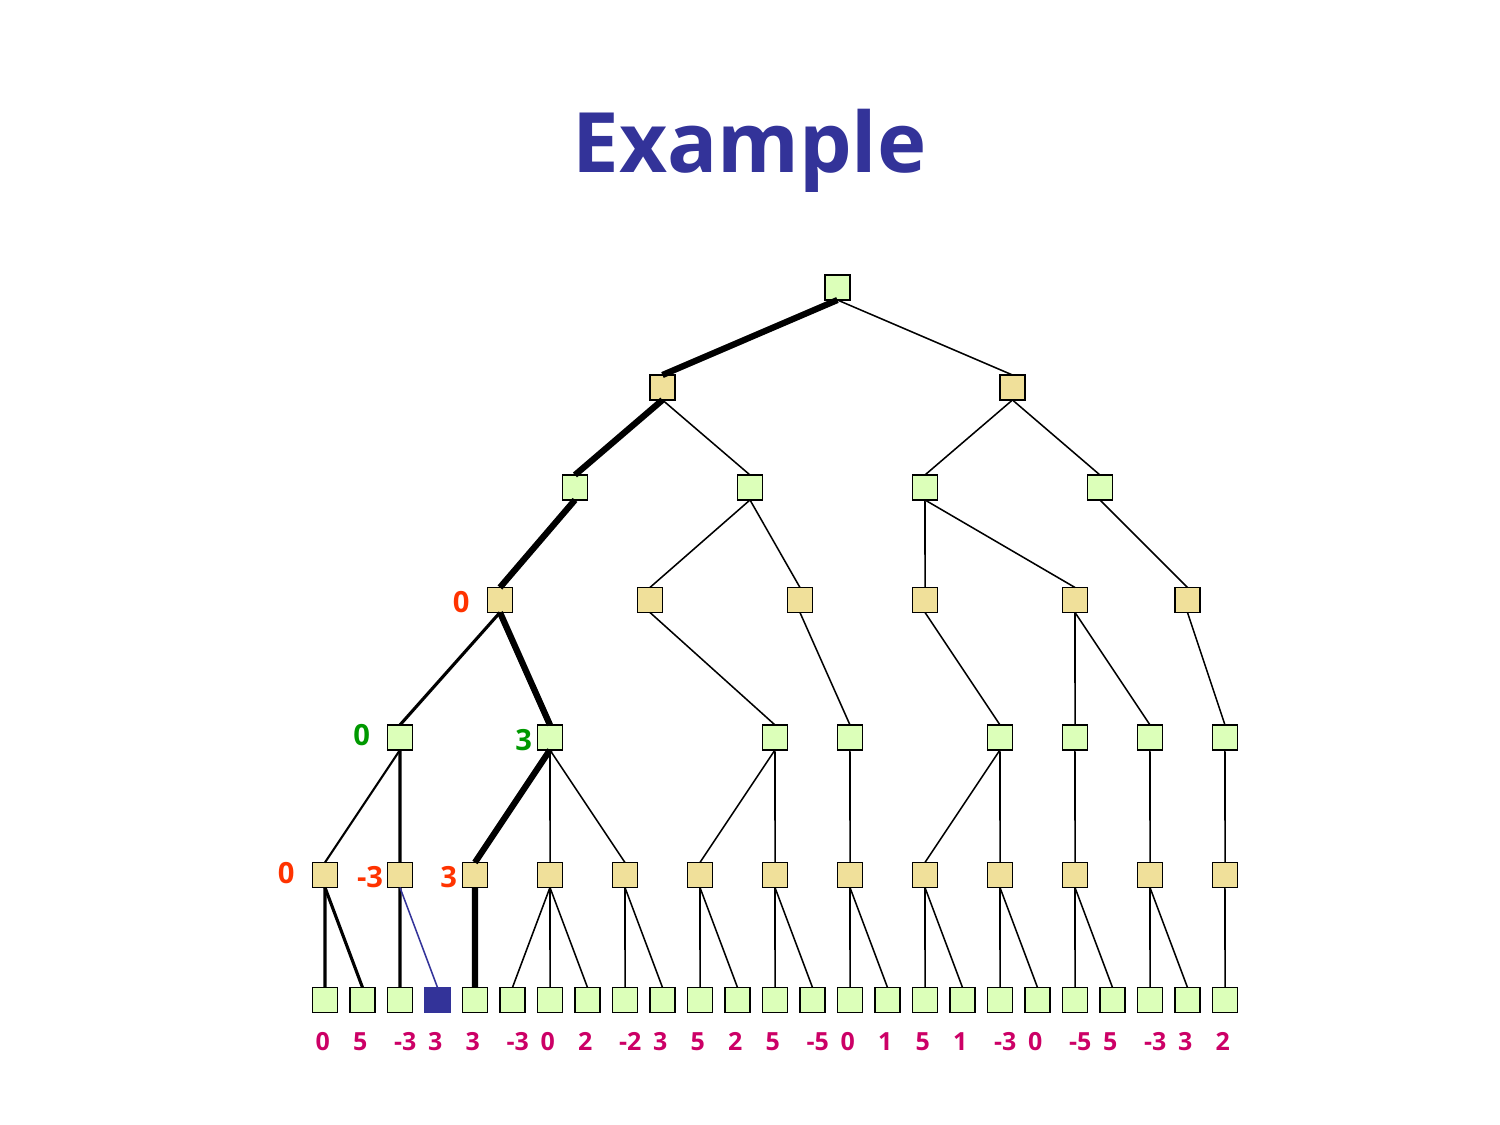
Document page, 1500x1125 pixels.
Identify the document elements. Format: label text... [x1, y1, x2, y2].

text_box [912, 987, 938, 1013]
text_box [1175, 987, 1200, 1013]
text_box 0 [263, 847, 310, 897]
text_box 0 [438, 576, 485, 626]
text_box [912, 474, 938, 500]
text_box 2 [1200, 1017, 1245, 1063]
text_box 0 [300, 1017, 338, 1063]
text_box [999, 375, 1025, 400]
text_box [1062, 725, 1088, 750]
text_box [1062, 862, 1088, 888]
text_box [737, 474, 763, 500]
text_box [462, 987, 488, 1013]
text_box 5 [1088, 1017, 1133, 1063]
text_box 0 [1032, 1017, 1058, 1063]
text_box [825, 275, 850, 300]
text_box [687, 862, 713, 888]
text_box [837, 987, 863, 1013]
text_box [387, 725, 413, 750]
text_box 5 [683, 1017, 720, 1063]
text_box 0 [328, 700, 386, 761]
text_box [312, 987, 338, 1013]
text_box [987, 725, 1013, 750]
text_box 3 [638, 1017, 683, 1063]
text_box [637, 587, 663, 613]
text_box [500, 987, 525, 1013]
text_box [473, 862, 488, 888]
text_box [575, 987, 600, 1013]
text_box [1100, 987, 1125, 1013]
text_box 0 [844, 1017, 863, 1063]
title Example [74, 44, 1426, 233]
text_box [725, 987, 750, 1013]
text_box -2 [608, 1017, 638, 1063]
text_box [987, 987, 1013, 1013]
text_box [425, 987, 450, 1013]
text_box [562, 474, 588, 500]
text_box 5 [908, 1017, 945, 1063]
text_box [1212, 725, 1238, 750]
text_box 2 [720, 1017, 750, 1063]
text_box 1 [863, 1017, 908, 1063]
text_box -5 [1058, 1017, 1088, 1063]
text_box [950, 987, 975, 1013]
text_box [837, 725, 863, 750]
text_box [650, 987, 675, 1013]
text_box 5 [750, 1017, 795, 1063]
text_box [399, 862, 413, 888]
text_box 3 [413, 1017, 458, 1063]
text_box [687, 987, 713, 1013]
text_box [1137, 862, 1163, 888]
text_box -3 [495, 1017, 525, 1063]
text_box [1025, 987, 1050, 1013]
text_box [1062, 987, 1088, 1013]
text_box 3 [500, 713, 548, 764]
text_box [1137, 725, 1163, 750]
text_box [387, 987, 413, 1013]
text_box 3 [458, 1017, 495, 1063]
text_box [837, 862, 863, 888]
text_box -3 [979, 1017, 1032, 1063]
text_box 2 [570, 1017, 608, 1063]
text_box [1175, 587, 1200, 613]
text_box [548, 725, 563, 750]
text_box [1212, 987, 1238, 1013]
text_box [762, 725, 788, 750]
text_box 3 [1182, 1017, 1200, 1063]
text_box [1087, 474, 1113, 500]
text_box -3 [1133, 1017, 1182, 1063]
text_box [1137, 987, 1163, 1013]
text_box 0 [525, 1017, 570, 1063]
text_box [762, 987, 788, 1013]
text_box [1212, 862, 1238, 888]
text_box 3 [425, 851, 473, 901]
text_box [312, 862, 338, 888]
text_box [987, 862, 1013, 888]
text_box [800, 987, 825, 1013]
text_box -5 [795, 1017, 844, 1063]
text_box 1 [945, 1017, 979, 1063]
text_box [1062, 587, 1088, 613]
text_box [537, 862, 563, 888]
text_box [650, 375, 675, 400]
text_box 5 [338, 1017, 379, 1063]
text_box [875, 987, 900, 1013]
text_box [612, 862, 638, 888]
text_box [912, 587, 938, 613]
text_box [762, 862, 788, 888]
text_box [537, 987, 563, 1013]
text_box [787, 587, 813, 613]
text_box [612, 987, 638, 1013]
text_box -3 [342, 851, 399, 901]
text_box [350, 987, 375, 1013]
text_box [487, 587, 513, 613]
text_box [912, 862, 938, 888]
text_box -3 [379, 1017, 413, 1063]
